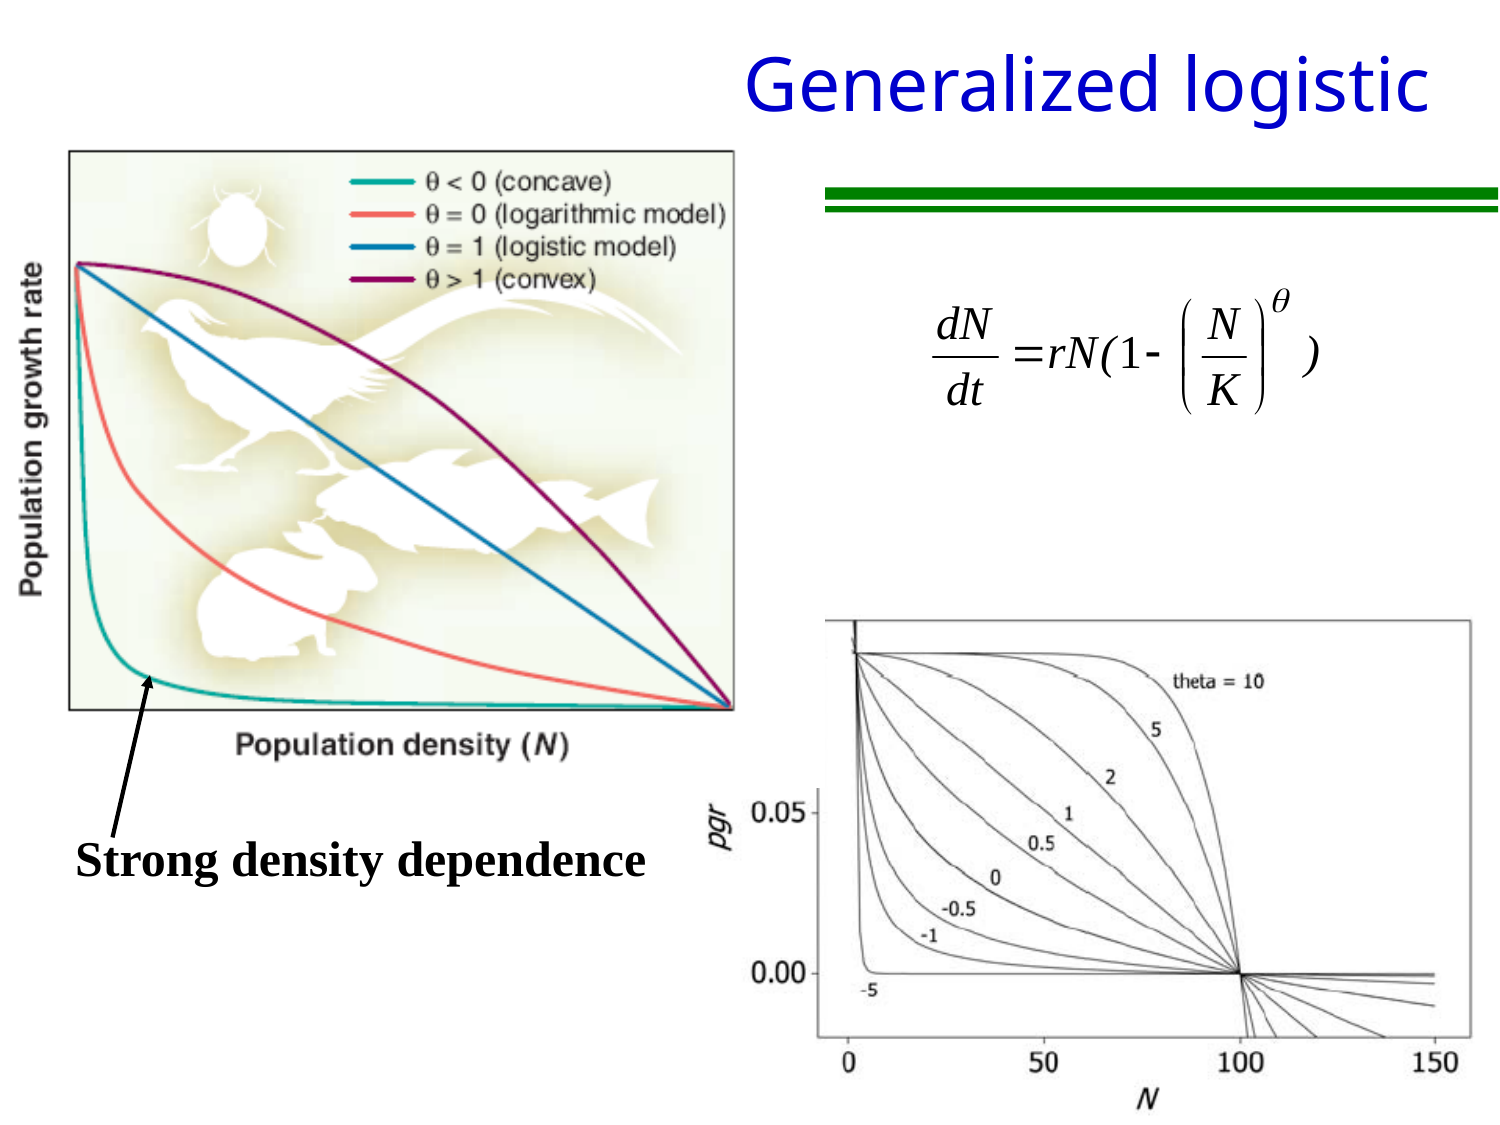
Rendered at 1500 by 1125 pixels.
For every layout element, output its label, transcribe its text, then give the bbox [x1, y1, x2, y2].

picture [0, 122, 1496, 1125]
title Generalized logistic [449, 0, 1500, 176]
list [924, 274, 1326, 425]
text_box Strong density dependence [60, 819, 662, 894]
